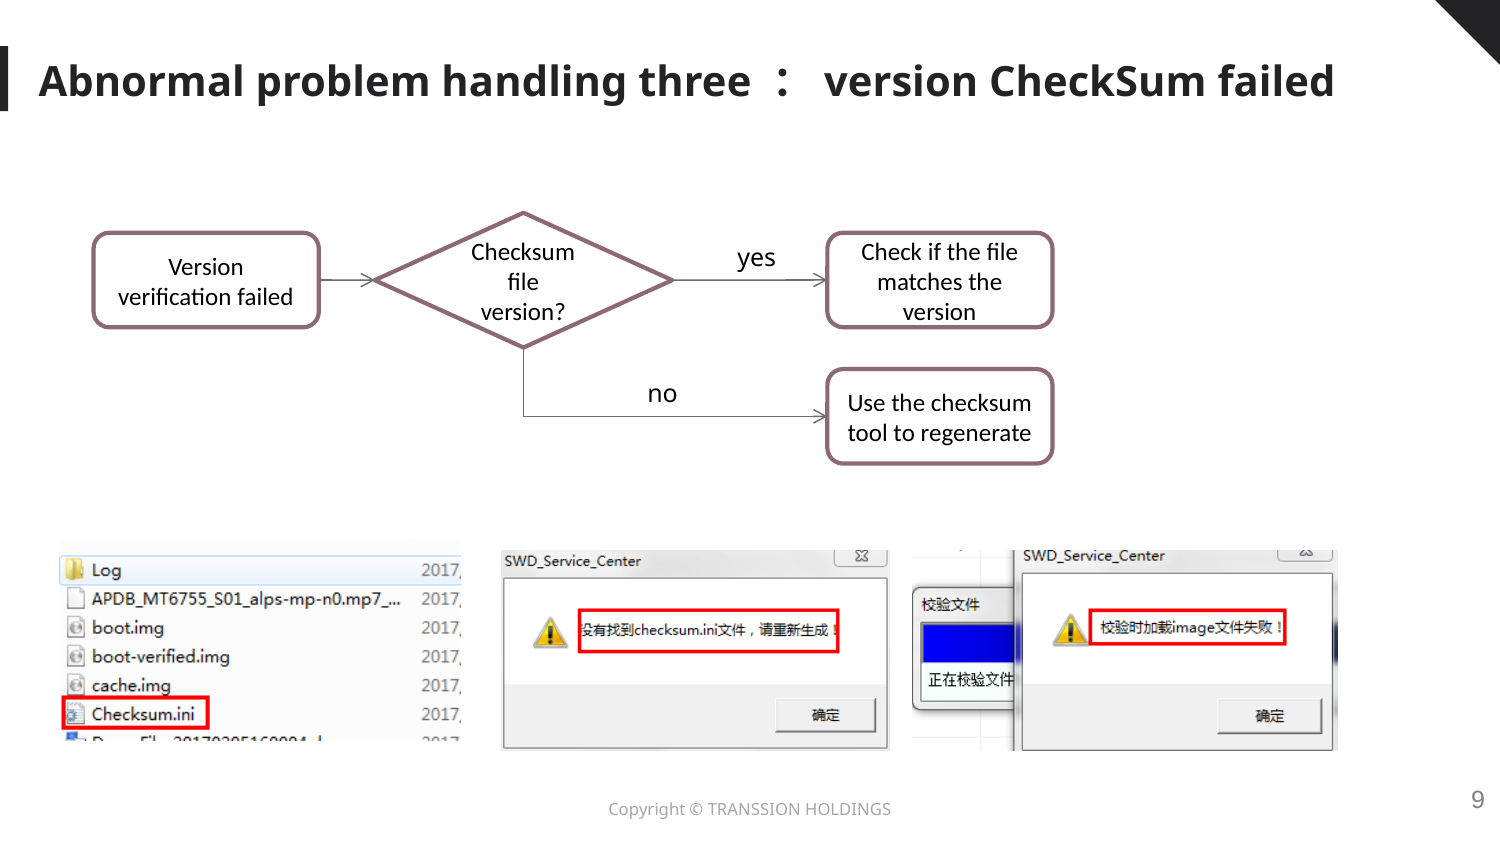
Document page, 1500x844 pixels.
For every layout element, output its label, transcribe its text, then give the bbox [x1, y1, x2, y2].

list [58, 539, 461, 742]
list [501, 550, 890, 751]
text_box Checksum file version? [373, 210, 635, 350]
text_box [640, 229, 711, 535]
text_box Check if the file matches the version [825, 230, 1055, 330]
text_box yes [722, 233, 792, 279]
text_box Version verification failed [91, 230, 321, 330]
slide_number 8 [1149, 776, 1500, 822]
picture [912, 550, 1338, 751]
title Abnormal problem handling three ：version CheckSum failed [23, 46, 1465, 113]
text_box Use the checksum tool to regenerate [825, 366, 1055, 466]
